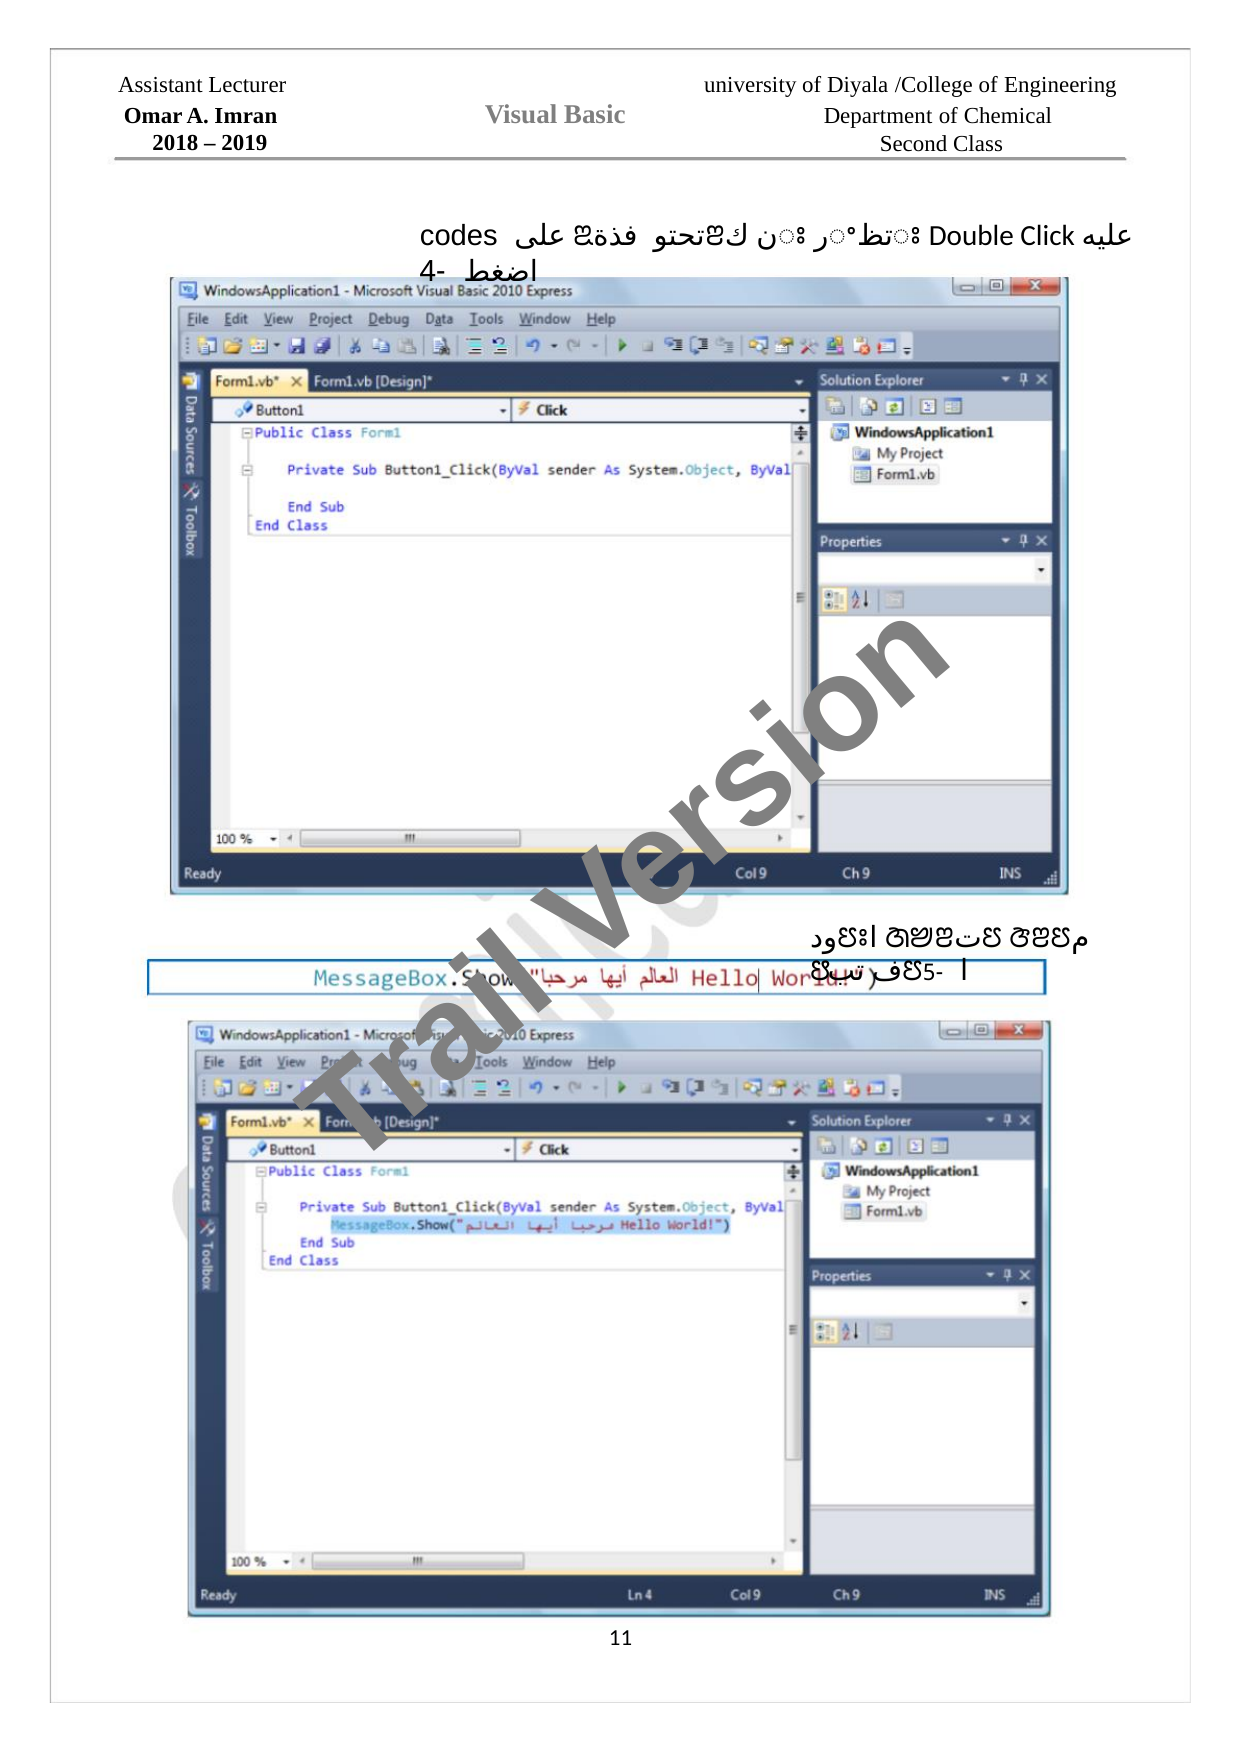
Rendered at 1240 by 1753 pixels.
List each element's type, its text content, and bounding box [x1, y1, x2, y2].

text_box Omar A. Imran [123, 103, 313, 129]
text_box 11 [608, 1622, 667, 1651]
text_box [49, 48, 1191, 1703]
text_box codes على ꢃتحتو فذةꢂن كꢁ رꢀتظꢁ Double Click عليه اضغط -4 [419, 215, 1185, 287]
text_box Assistant Lecturer [118, 72, 320, 98]
text_box university of Diyala /College of Engineering [704, 72, 1175, 98]
text_box [147, 277, 1071, 1617]
text_box Visual Basic [484, 99, 668, 130]
text_box Department of Chemical Second Class [823, 103, 1085, 157]
text_box Trail Version [246, 542, 993, 1209]
text_box 2018 – 2019 [152, 129, 302, 156]
text_box ودꢄꢁا ꢇꢈꢂتꢄ ꢆꢂꢄم ꢅف تبꢄا -5 [810, 920, 1128, 987]
